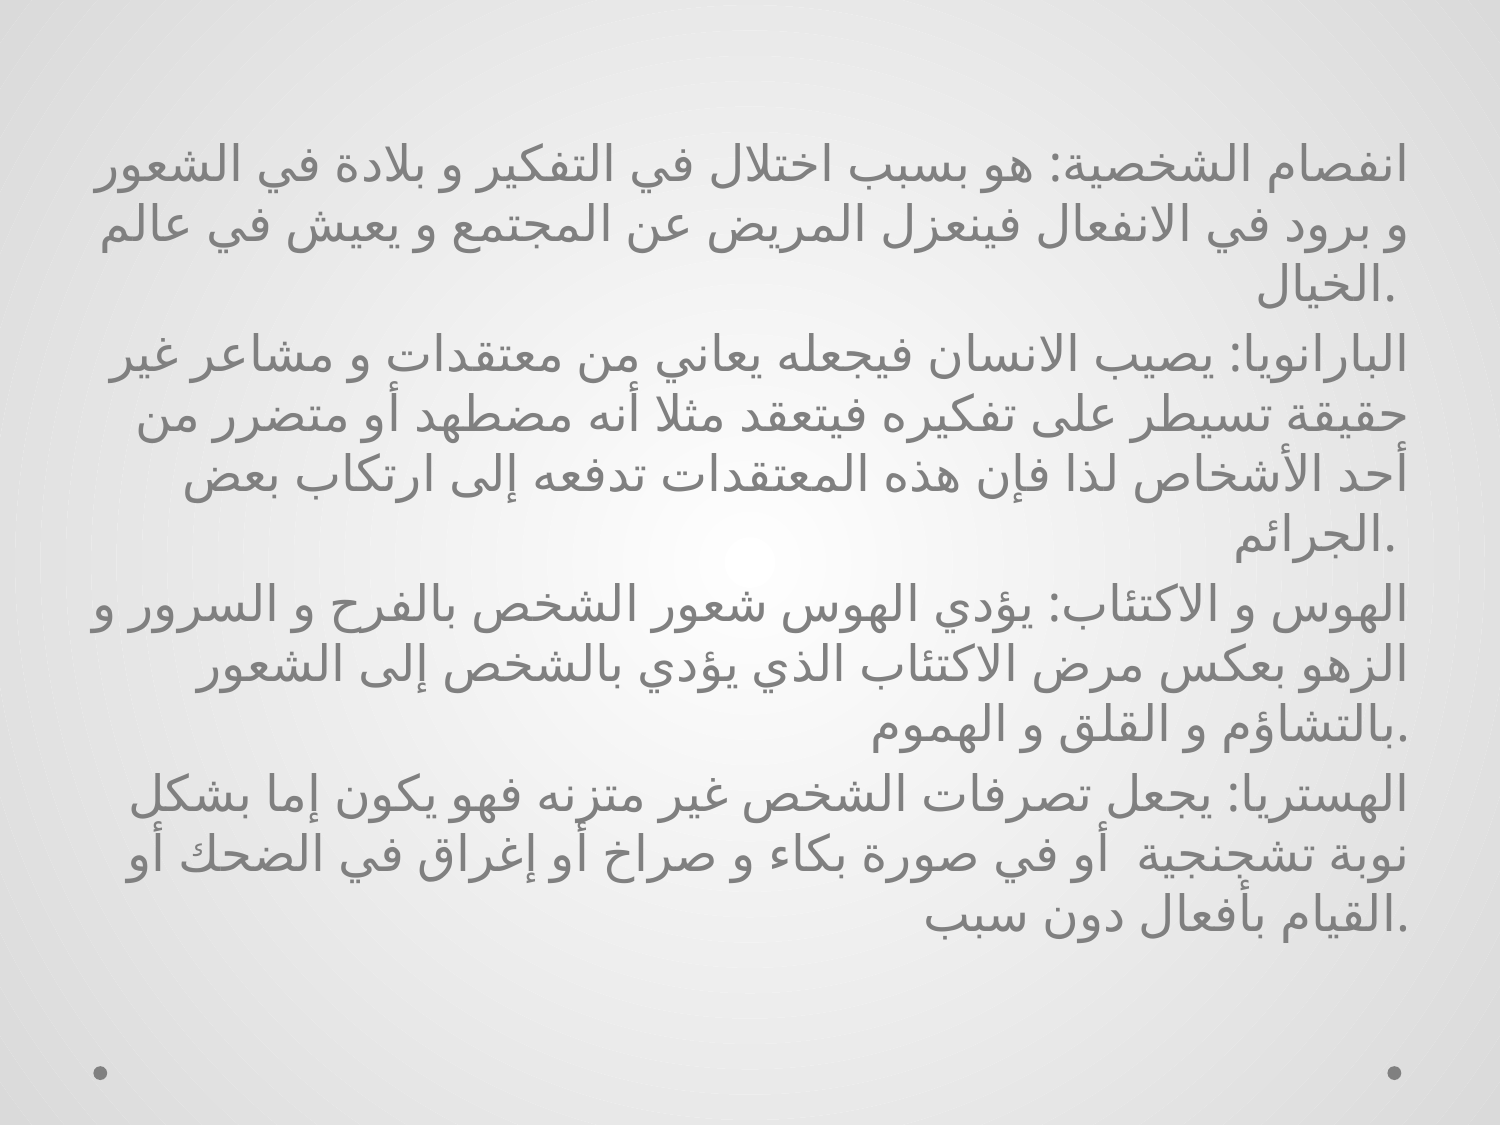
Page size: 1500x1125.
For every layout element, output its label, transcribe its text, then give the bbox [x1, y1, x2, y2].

list انفصام الشخصية: هو بسبب اختلال في التفكير و بلادة في الشعور و برود في الانفعال فينعزل المريض عن المجتمع و يعيش في عالم الخيال. البارانويا: يصيب الانسان فيجعله يعاني من معتقدات و مشاعر غير حقيقة تسيطر على تفكيره فيتعقد مثلا أنه مضطهد أو متضرر من أحد الأشخاص لذا فإن هذه المعتقدات تدفعه إلى ارتكاب بعض الجرائم. الهوس و الاكتئاب: يؤدي الهوس شعور الشخص بالفرح و السرور و الزهو بعكس مرض الاكتئاب الذي يؤدي بالشخص إلى الشعور بالتشاؤم و القلق و الهموم. الهستريا: يجعل تصرفات الشخص غير متزنه فهو يكون إما بشكل نوبة تشجنجية أو في صورة بكاء و صراخ أو إغراق في الضحك أو القيام بأفعال دون سبب. [75, 54, 1425, 1005]
